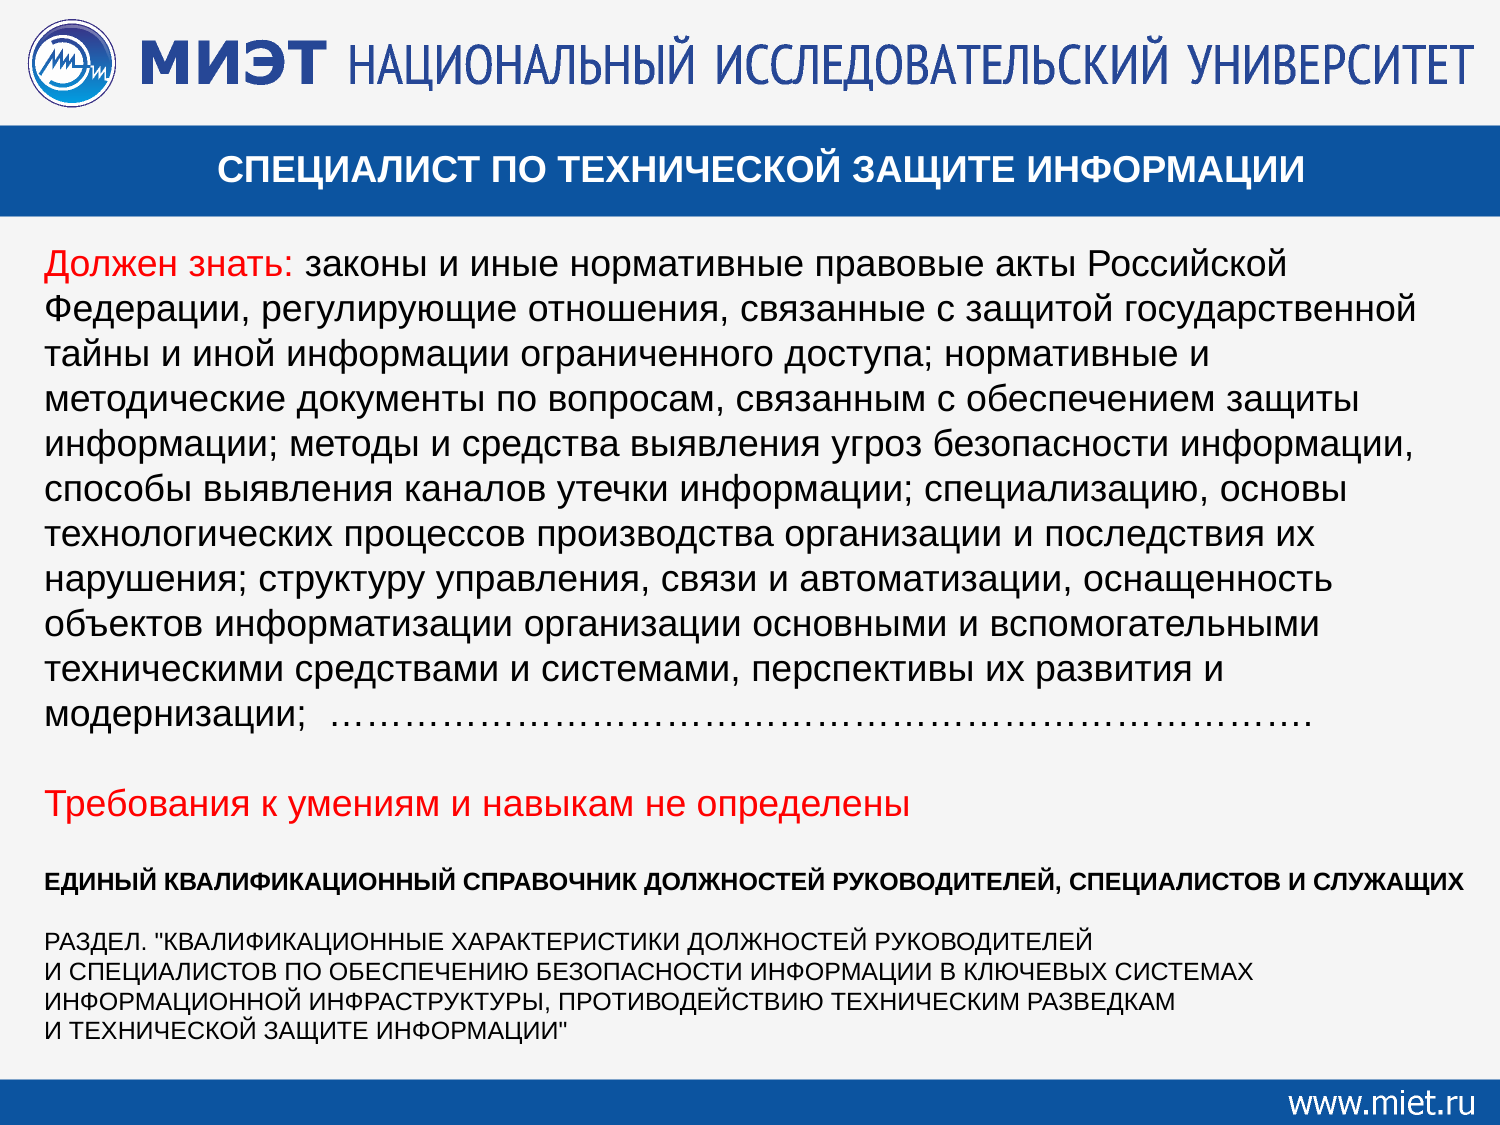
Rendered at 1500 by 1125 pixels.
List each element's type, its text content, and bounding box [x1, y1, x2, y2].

text_box ЕДИНЫЙ КВАЛИФИКАЦИОННЫЙ СПРАВОЧНИК ДОЛЖНОСТЕЙ РУКОВОДИТЕЛЕЙ, СПЕЦИАЛИСТОВ И СЛУЖАЩИХ РАЗДЕЛ. "КВАЛИФИКАЦИОННЫЕ ХАРАКТЕРИСТИКИ ДОЛЖНОСТЕЙ РУКОВОДИТЕЛЕЙ И СПЕЦИАЛИСТОВ ПО ОБЕСПЕЧЕНИЮ БЕЗОПАСНОСТИ ИНФОРМАЦИИ В КЛЮЧЕВЫХ СИСТЕМАХ ИНФОРМАЦИОННОЙ ИНФРАСТРУКТУРЫ, ПРОТИВОДЕЙСТВИЮ ТЕХНИЧЕСКИМ РАЗВЕДКАМ И ТЕХНИЧЕСКОЙ ЗАЩИТЕ ИНФОРМАЦИИ" [29, 857, 1483, 1053]
text_box Должен знать: законы и иные нормативные правовые акты Российской Федерации, регулирующие отношения, связанные с защитой государственной тайны и иной информации ограниченного доступа; нормативные и методические документы по вопросам, связанным с обеспечением защиты информации; методы и средства выявления угроз безопасности информации, способы выявления каналов утечки информации; специализацию, основы технологических процессов производства организации и последствия их нарушения; структуру управления, связи и автоматизации, оснащенность объектов информатизации организации основными и вспомогательными техническими средствами и системами, перспективы их развития и модернизации; ……………………………………………………………………. Требования к умениям и навыкам не определены [29, 231, 1459, 832]
text_box СПЕЦИАЛИСТ ПО ТЕХНИЧЕСКОЙ ЗАЩИТЕ ИНФОРМАЦИИ [41, 137, 1483, 197]
picture [0, 0, 1500, 1125]
